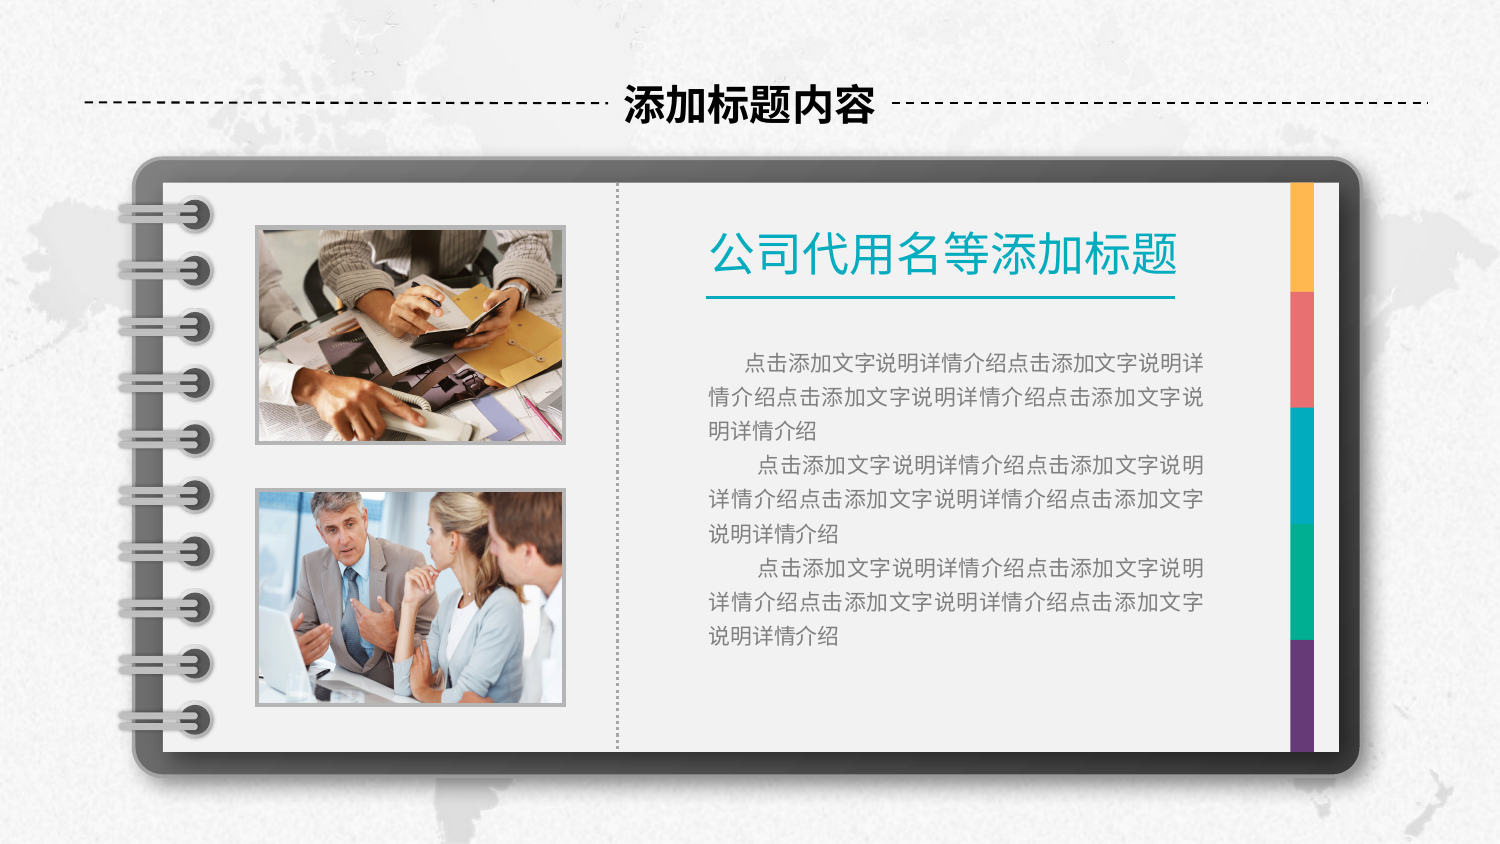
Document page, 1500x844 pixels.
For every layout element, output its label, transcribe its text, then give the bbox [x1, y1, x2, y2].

text_box 添加标题内容 [584, 77, 916, 129]
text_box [1290, 182, 1314, 752]
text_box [120, 158, 1362, 777]
picture [0, 0, 1500, 844]
